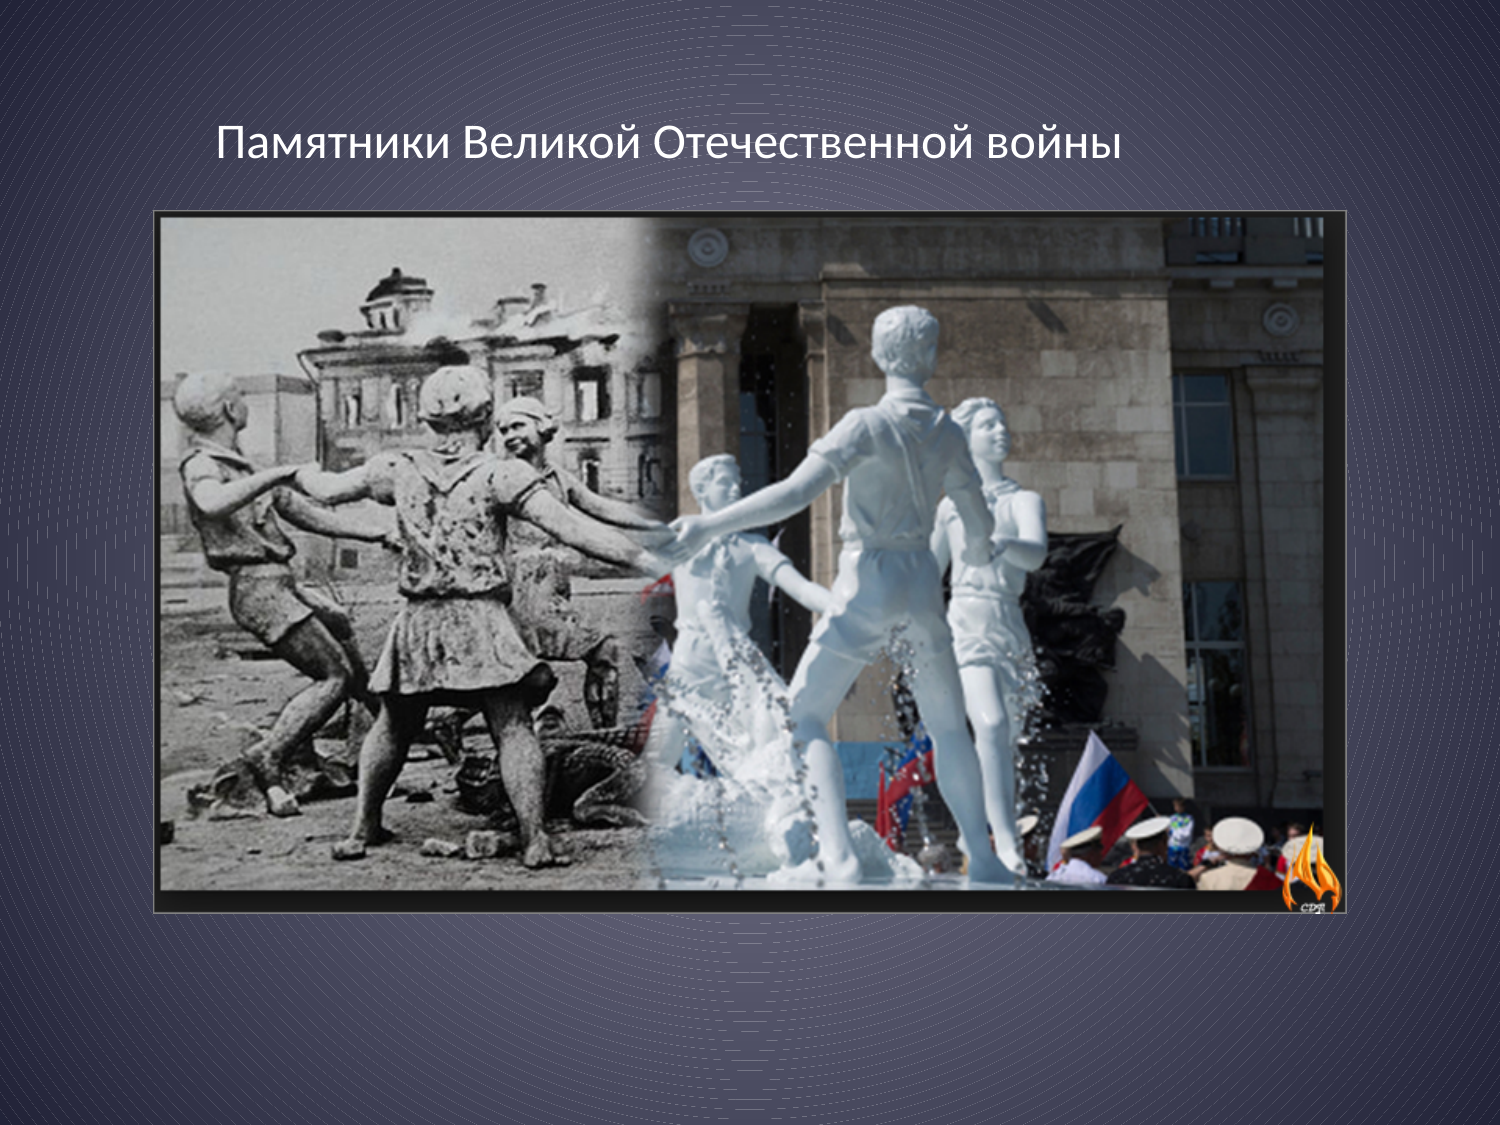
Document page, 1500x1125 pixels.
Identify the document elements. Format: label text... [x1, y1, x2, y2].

picture [152, 210, 1348, 915]
title Памятники Великой Отечественной войны [0, 45, 1350, 233]
